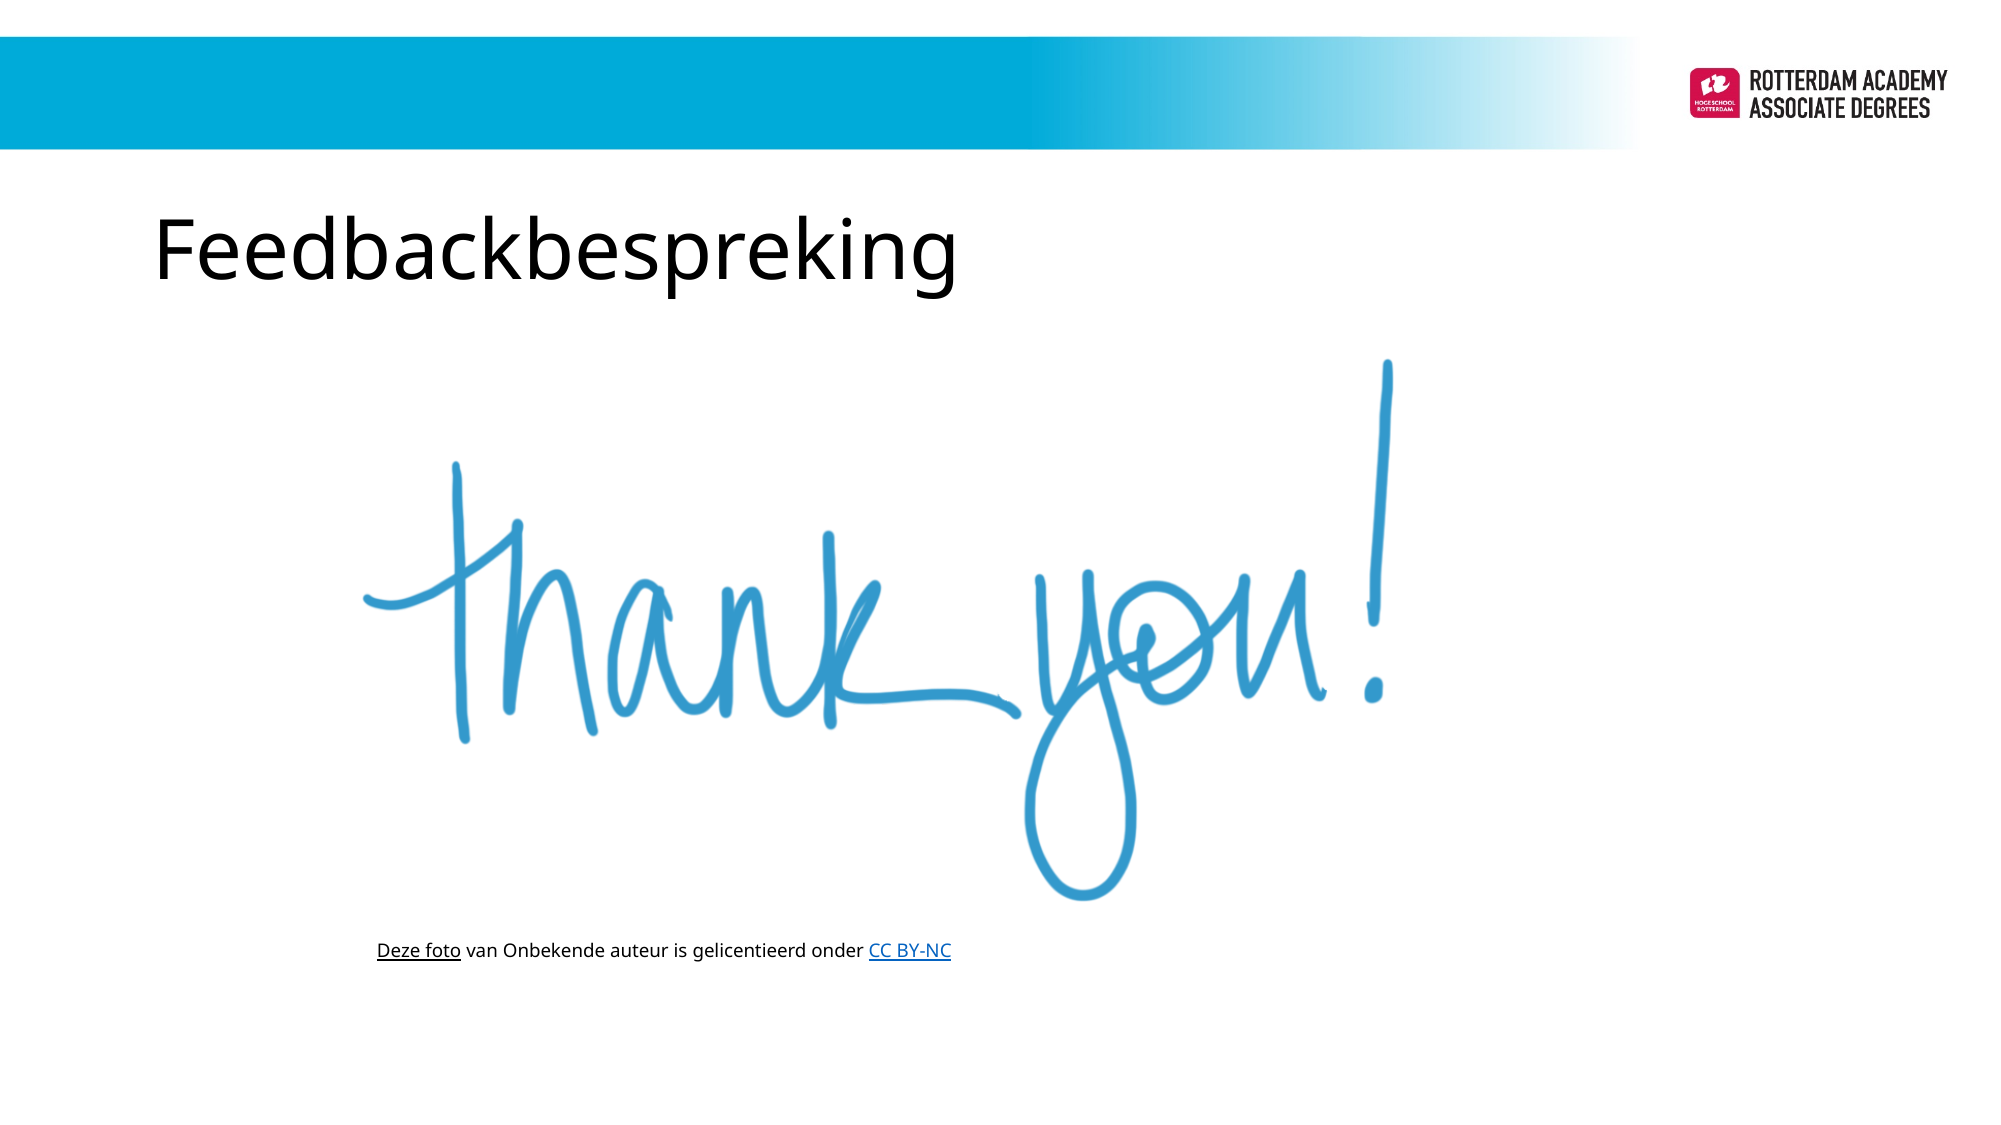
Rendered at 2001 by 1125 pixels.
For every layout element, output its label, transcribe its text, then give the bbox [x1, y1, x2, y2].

text_box Deze foto van Onbekende auteur is gelicentieerd onder CC BY-NC [362, 931, 1393, 973]
title Feedbackbespreking [137, 175, 1863, 329]
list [362, 358, 1394, 902]
picture [0, 0, 2000, 184]
